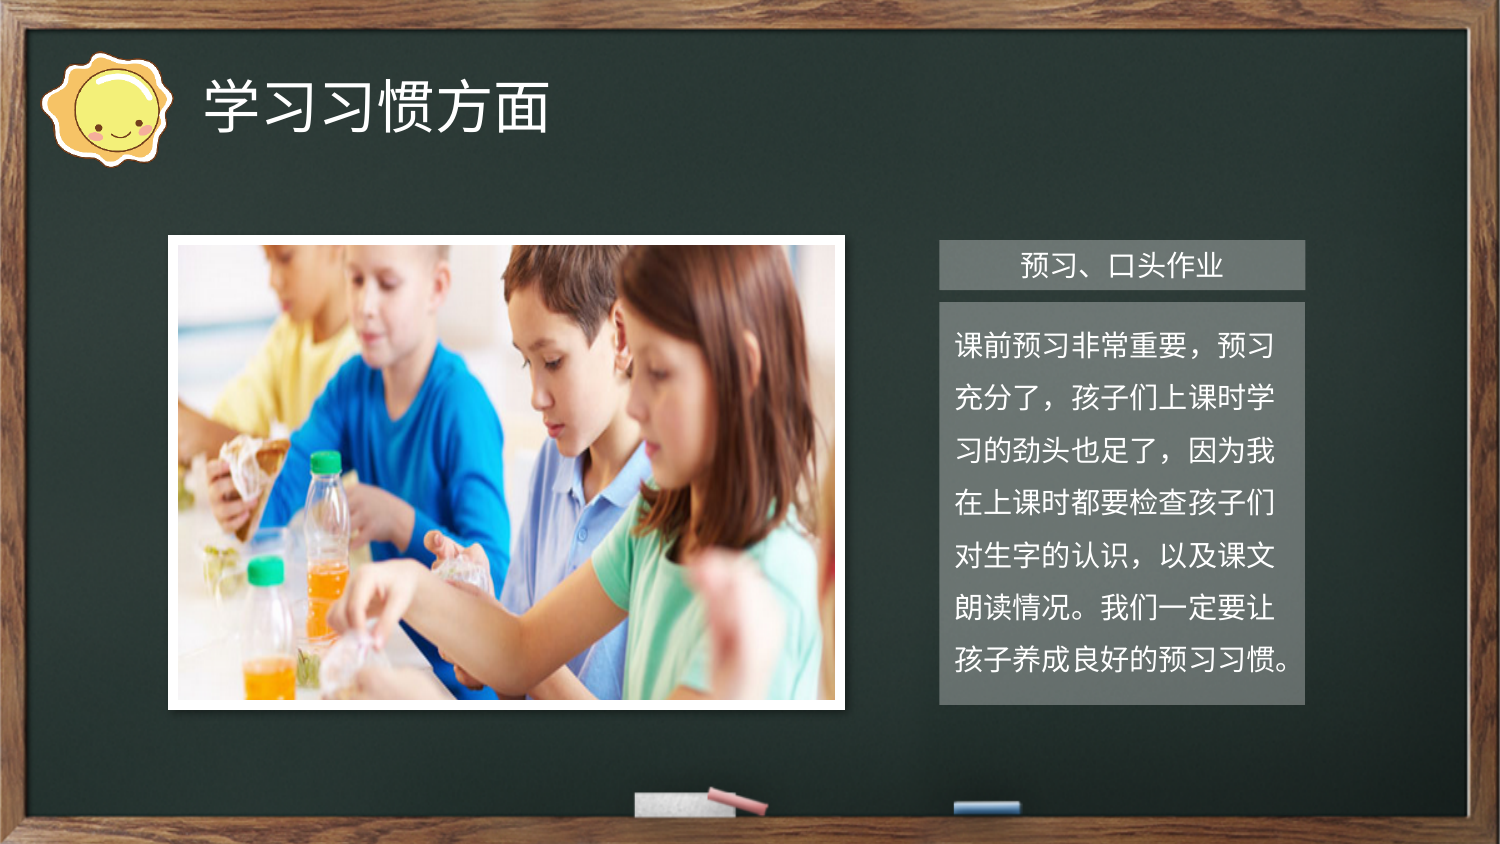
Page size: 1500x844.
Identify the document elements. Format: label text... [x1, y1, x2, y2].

text_box 预习、口头作业 [939, 240, 1306, 291]
text_box 课前预习非常重要，预习充分了，孩子们上课时学习的劲头也足了，因为我在上课时都要检查孩子们对生字的认识，以及课文朗读情况。我们一定要让孩子养成良好的预习习惯。 [939, 302, 1305, 705]
picture [0, 0, 1500, 844]
text_box [172, 240, 840, 705]
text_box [40, 51, 725, 169]
